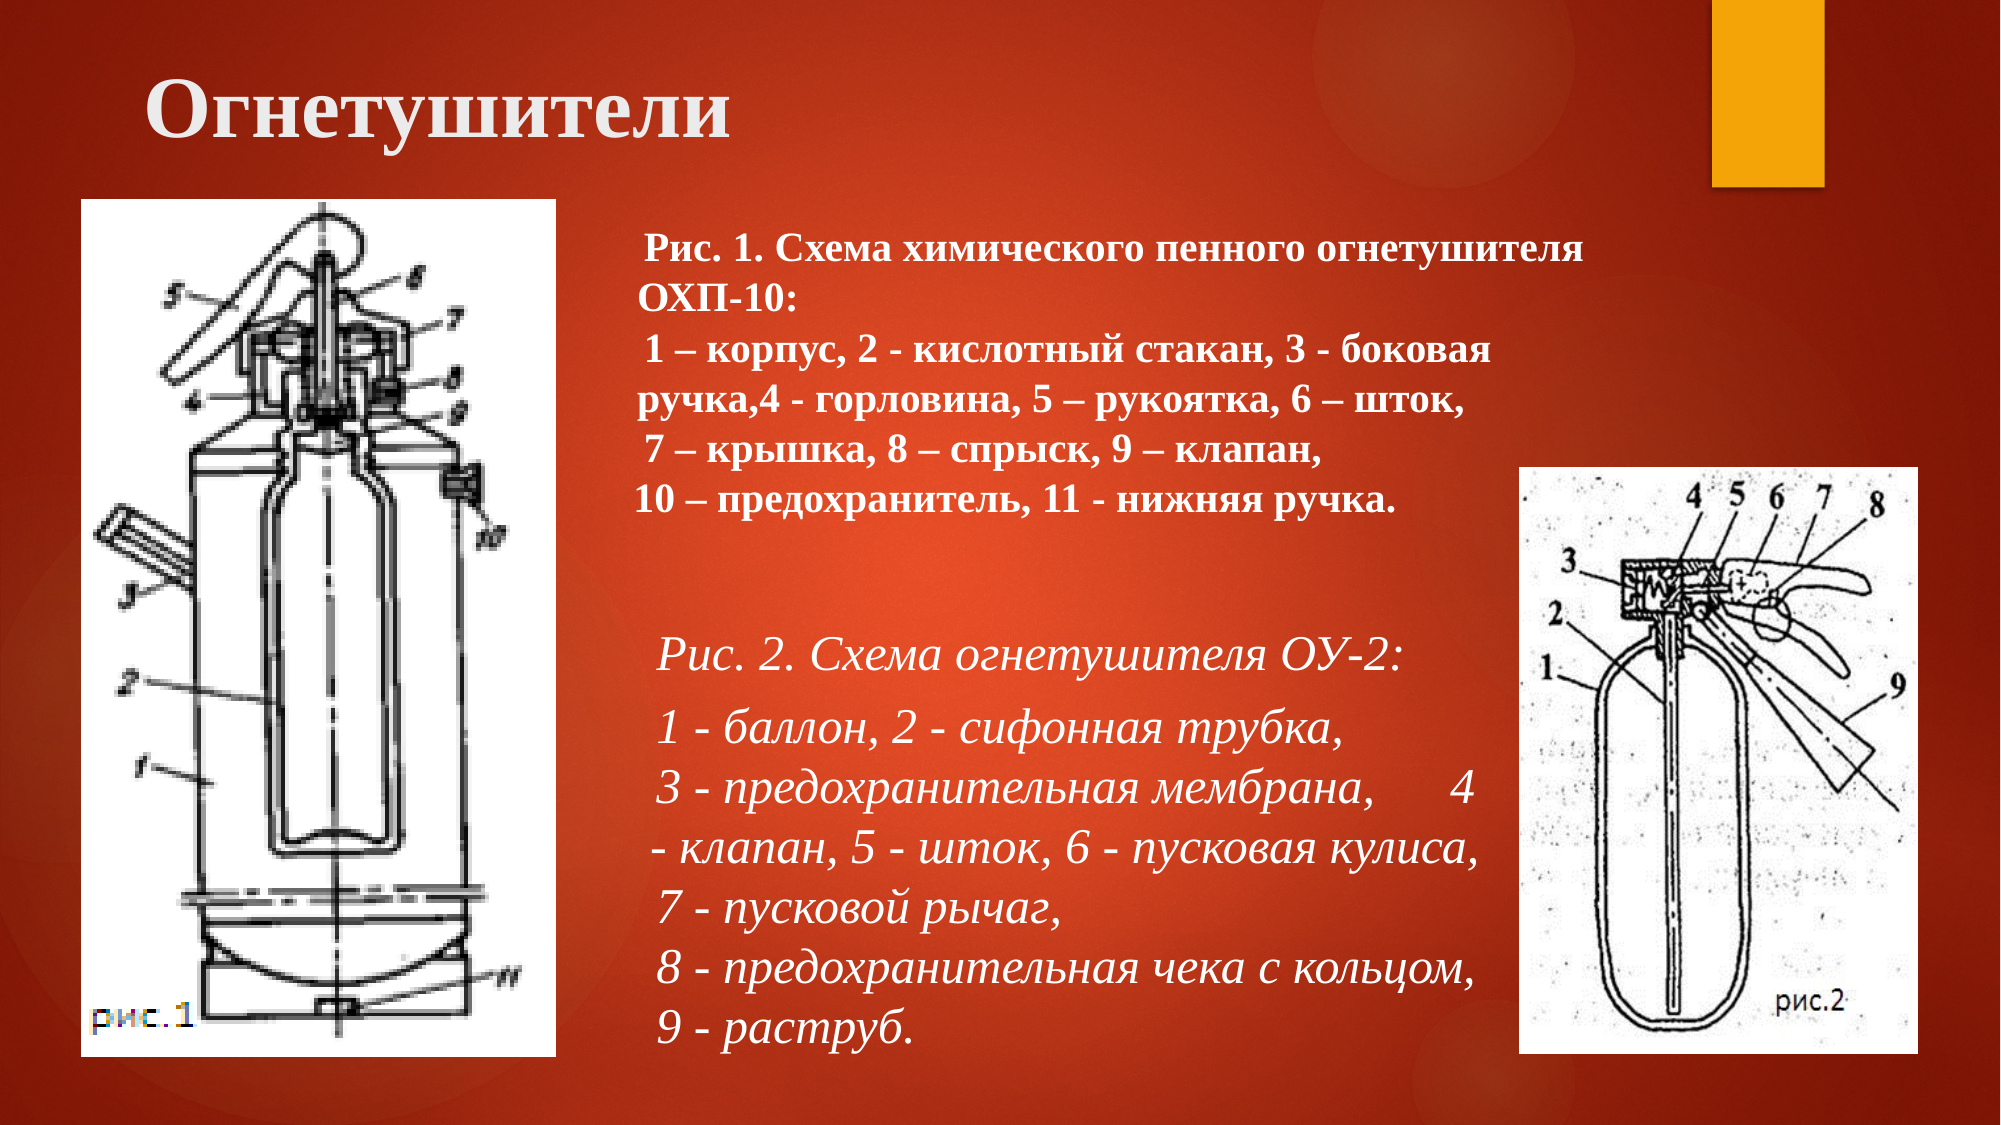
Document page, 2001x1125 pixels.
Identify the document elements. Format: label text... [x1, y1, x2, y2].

list Рис. 2. Схема огнетушителя ОУ-2: 1 - баллон, 2 - сифонная трубка, 3 - предохранительная мембрана, 4 - клапан, 5 - шток, 6 - пусковая кулиса, 7 - пусковой рычаг, 8 - предохранительная чека с кольцом, 9 - раструб. [578, 613, 1498, 1090]
title Огнетушители [106, 42, 1649, 304]
picture [81, 199, 556, 1058]
list Рис. 1. Схема химического пенного огнетушителя ОХП-10: 1 – корпус, 2 - кислотный стакан, 3 - боковая ручка,4 - горловина, 5 – рукоятка, 6 – шток, 7 – крышка, 8 – спрыск, 9 – клапан, 10 – предохранитель, 11 - нижняя ручка. [565, 149, 1653, 585]
picture [1518, 466, 1919, 1055]
